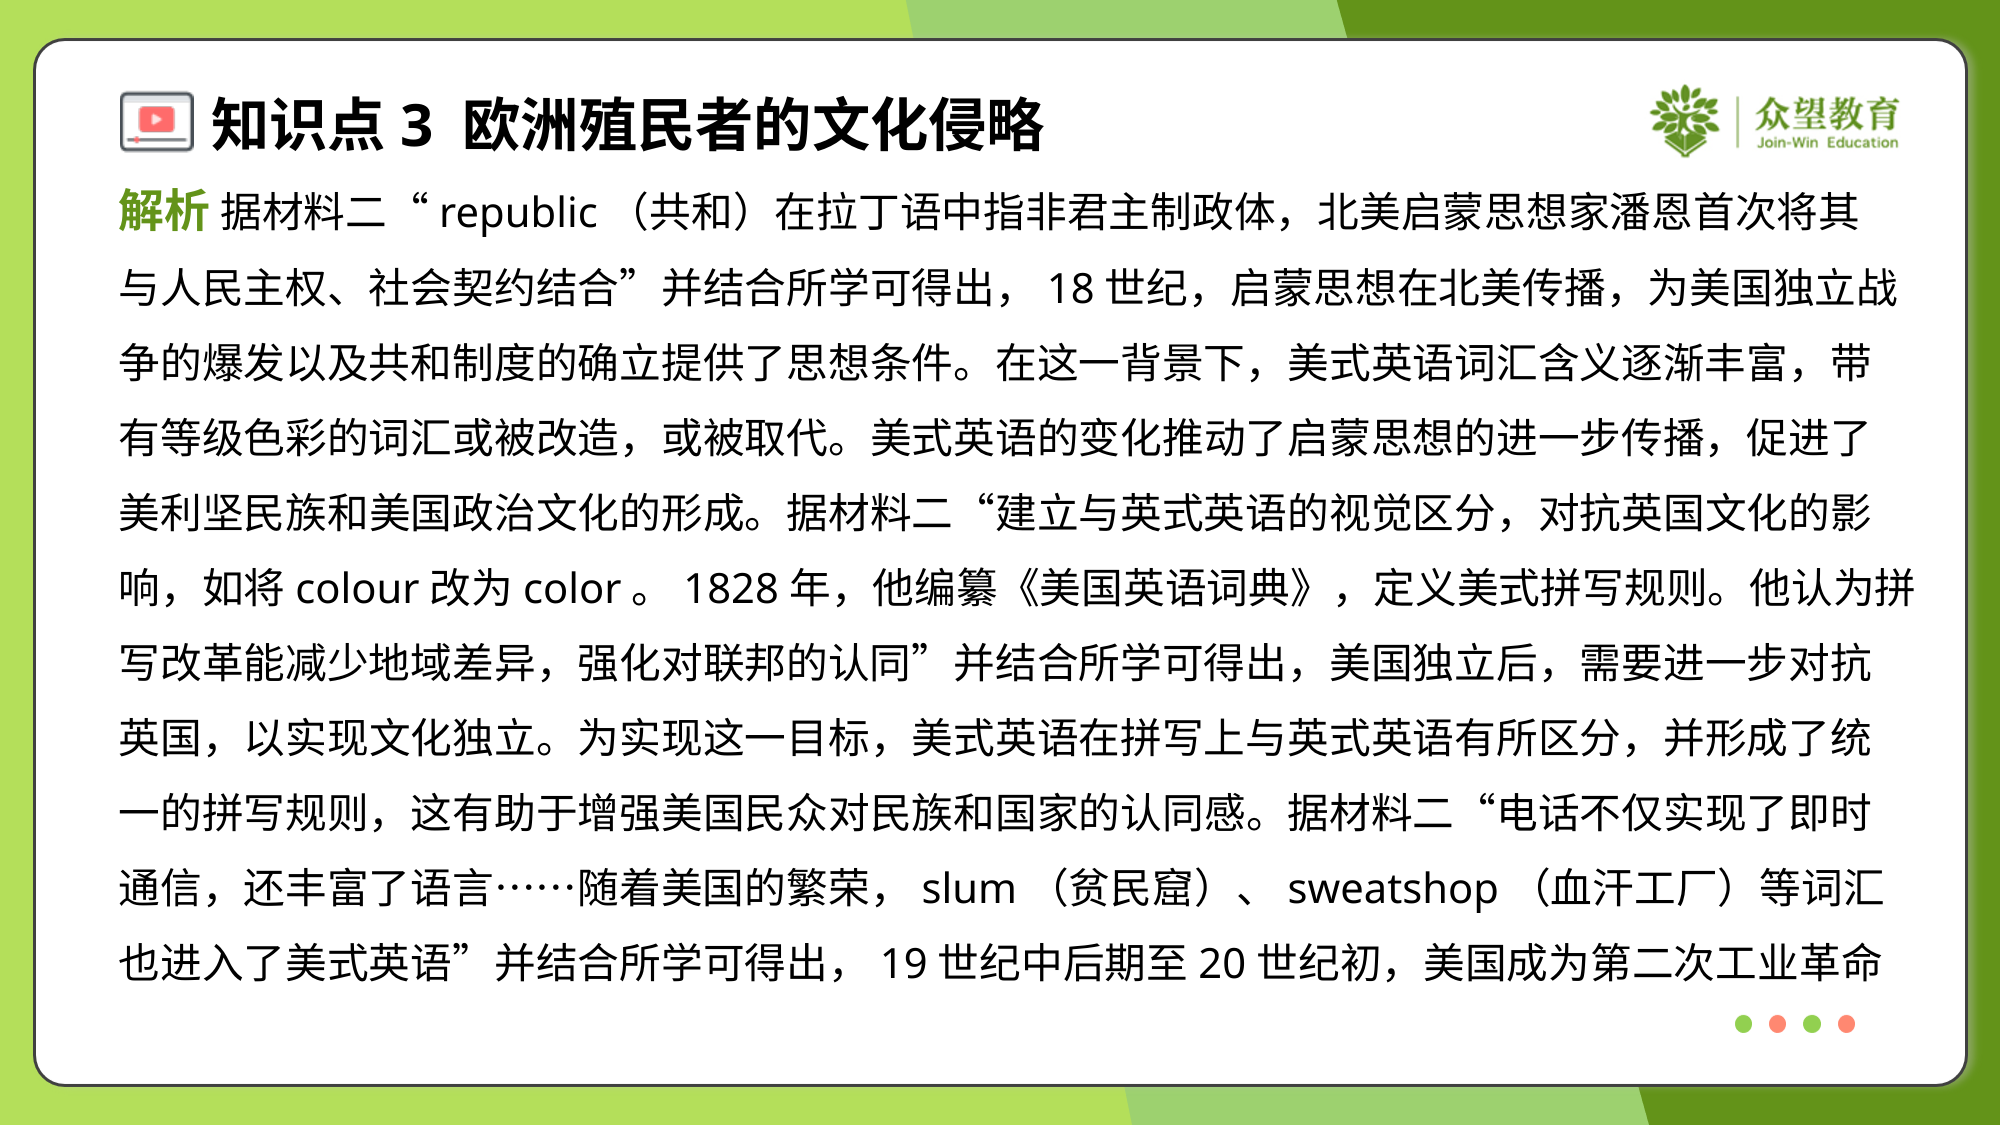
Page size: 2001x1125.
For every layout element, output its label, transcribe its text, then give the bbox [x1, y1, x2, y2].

picture [0, 0, 2000, 1125]
text_box 解析 据材料二“republic（共和）在拉丁语中指非君主制政体，北美启蒙思想家潘恩首次将其 与人民主权、社会契约结合”并结合所学可得出，18世纪，启蒙思想在北美传播，为美国独立战 争的爆发以及共和制度的确立提供了思想条件。在这一背景下，美式英语词汇含义逐渐丰富，带 有等级色彩的词汇或被改造，或被取代。美式英语的变化推动了启蒙思想的进一步传播，促进了 美利坚民族和美国政治文化的形成。据材料二“建立与英式英语的视觉区分，对抗英国文化的影 响，如将colour改为color。1828年，他编纂《美国英语词典》，定义美式拼写规则。他认为拼 写改革能减少地域差异，强化对联邦的认同”并结合所学可得出，美国独立后，需要进一步对抗 英国，以实现文化独立。为实现这一目标，美式英语在拼写上与英式英语有所区分，并形成了统 一的拼写规则，这有助于增强美国民众对民族和国家的认同感。据材料二“电话不仅实现了即时 通信，还丰富了语言……随着美国的繁荣，slum（贫民窟）、sweatshop（血汗工厂）等词汇 也进入了美式英语”并结合所学可得出，19世纪中后期至20世纪初，美国成为第二次工业革命 [118, 159, 1883, 987]
